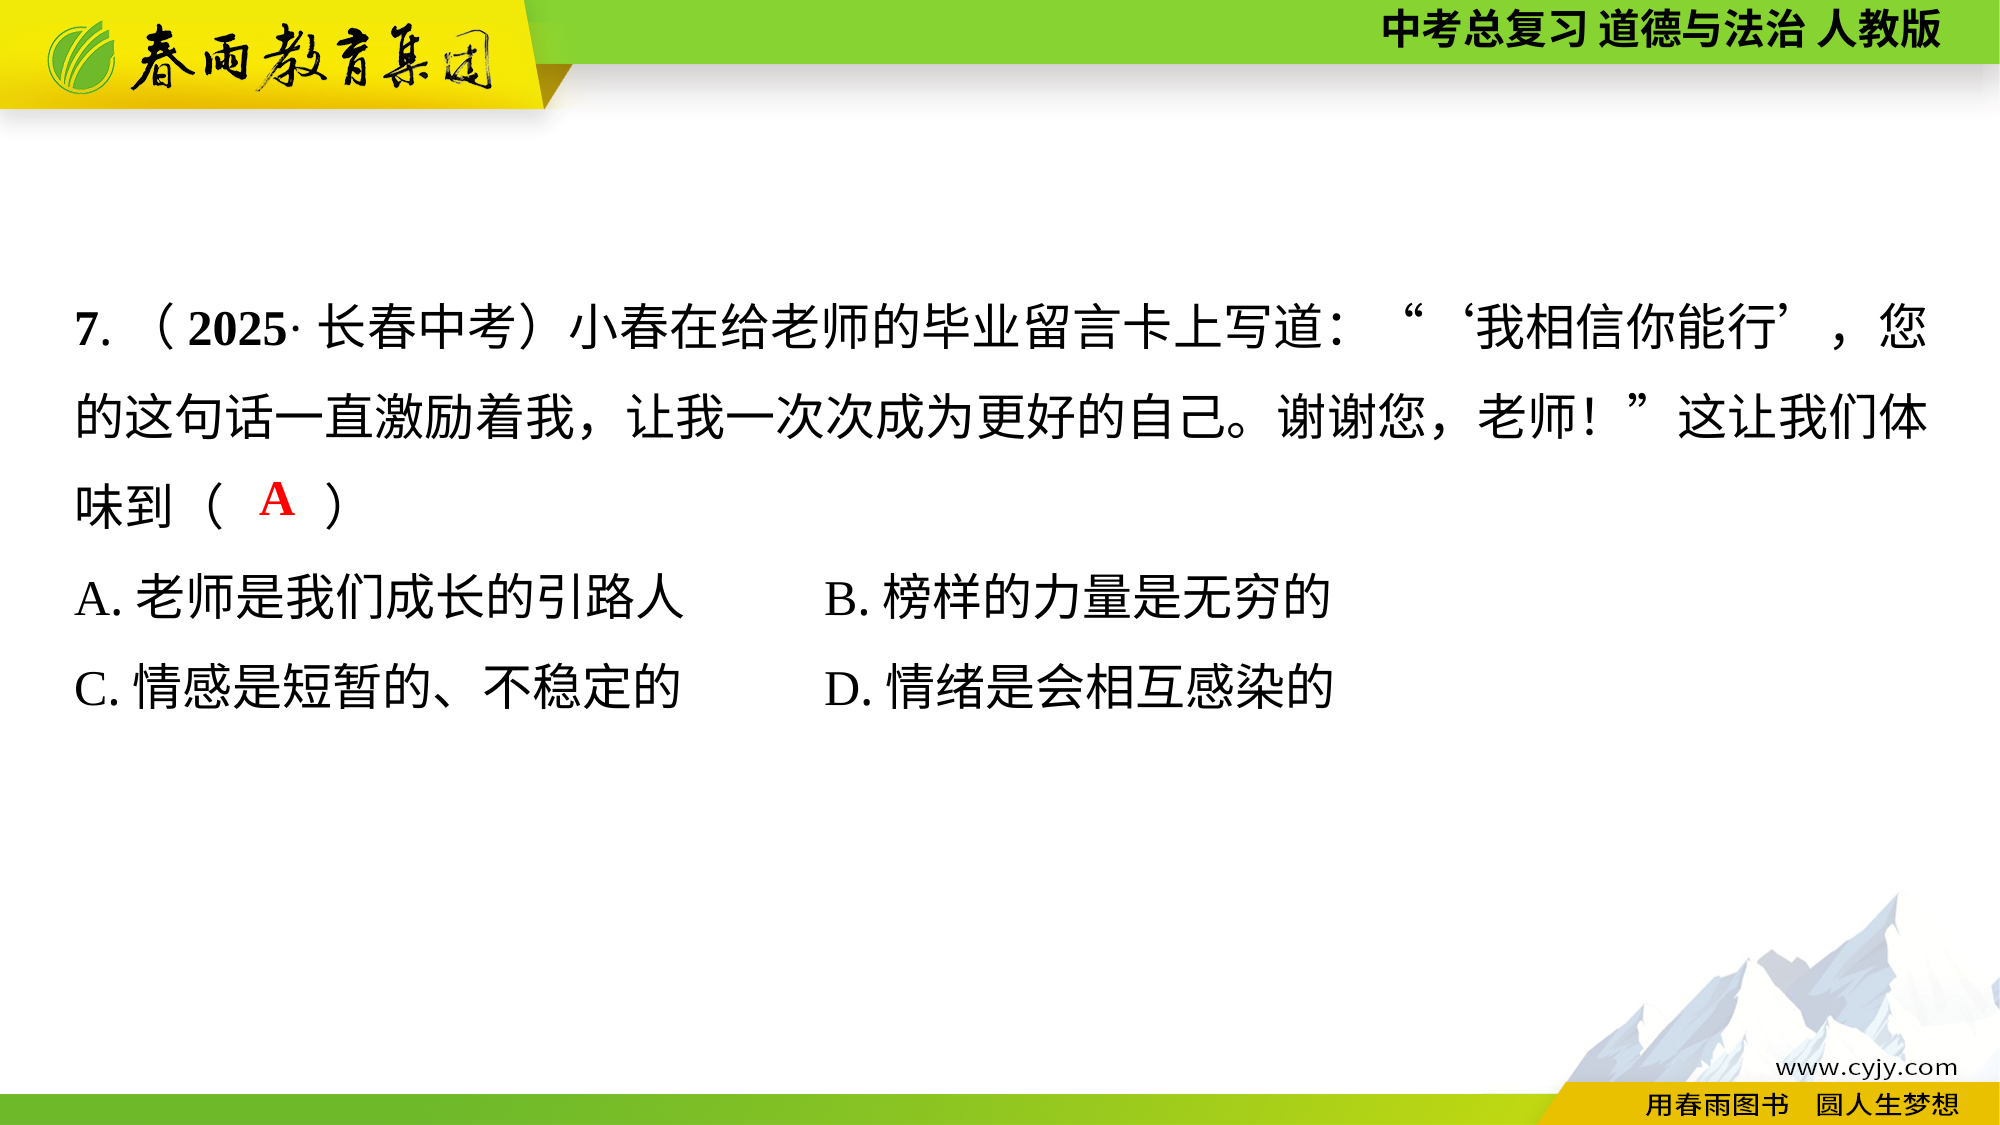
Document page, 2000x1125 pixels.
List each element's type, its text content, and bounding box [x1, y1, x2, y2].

picture [0, 0, 2000, 1125]
text_box A [244, 457, 311, 533]
list 7.（2025·长春中考）小春在给老师的毕业留言卡上写道：“‘我相信你能行’，您的这句话一直激励着我，让我一次次成为更好的自己。谢谢您，老师！”这让我们体味到（ ） A.老师是我们成长的引路人 B.榜样的力量是无穷的 C.情感是短暂的、不稳定的 D.情绪是会相互感染的 [59, 258, 1944, 716]
